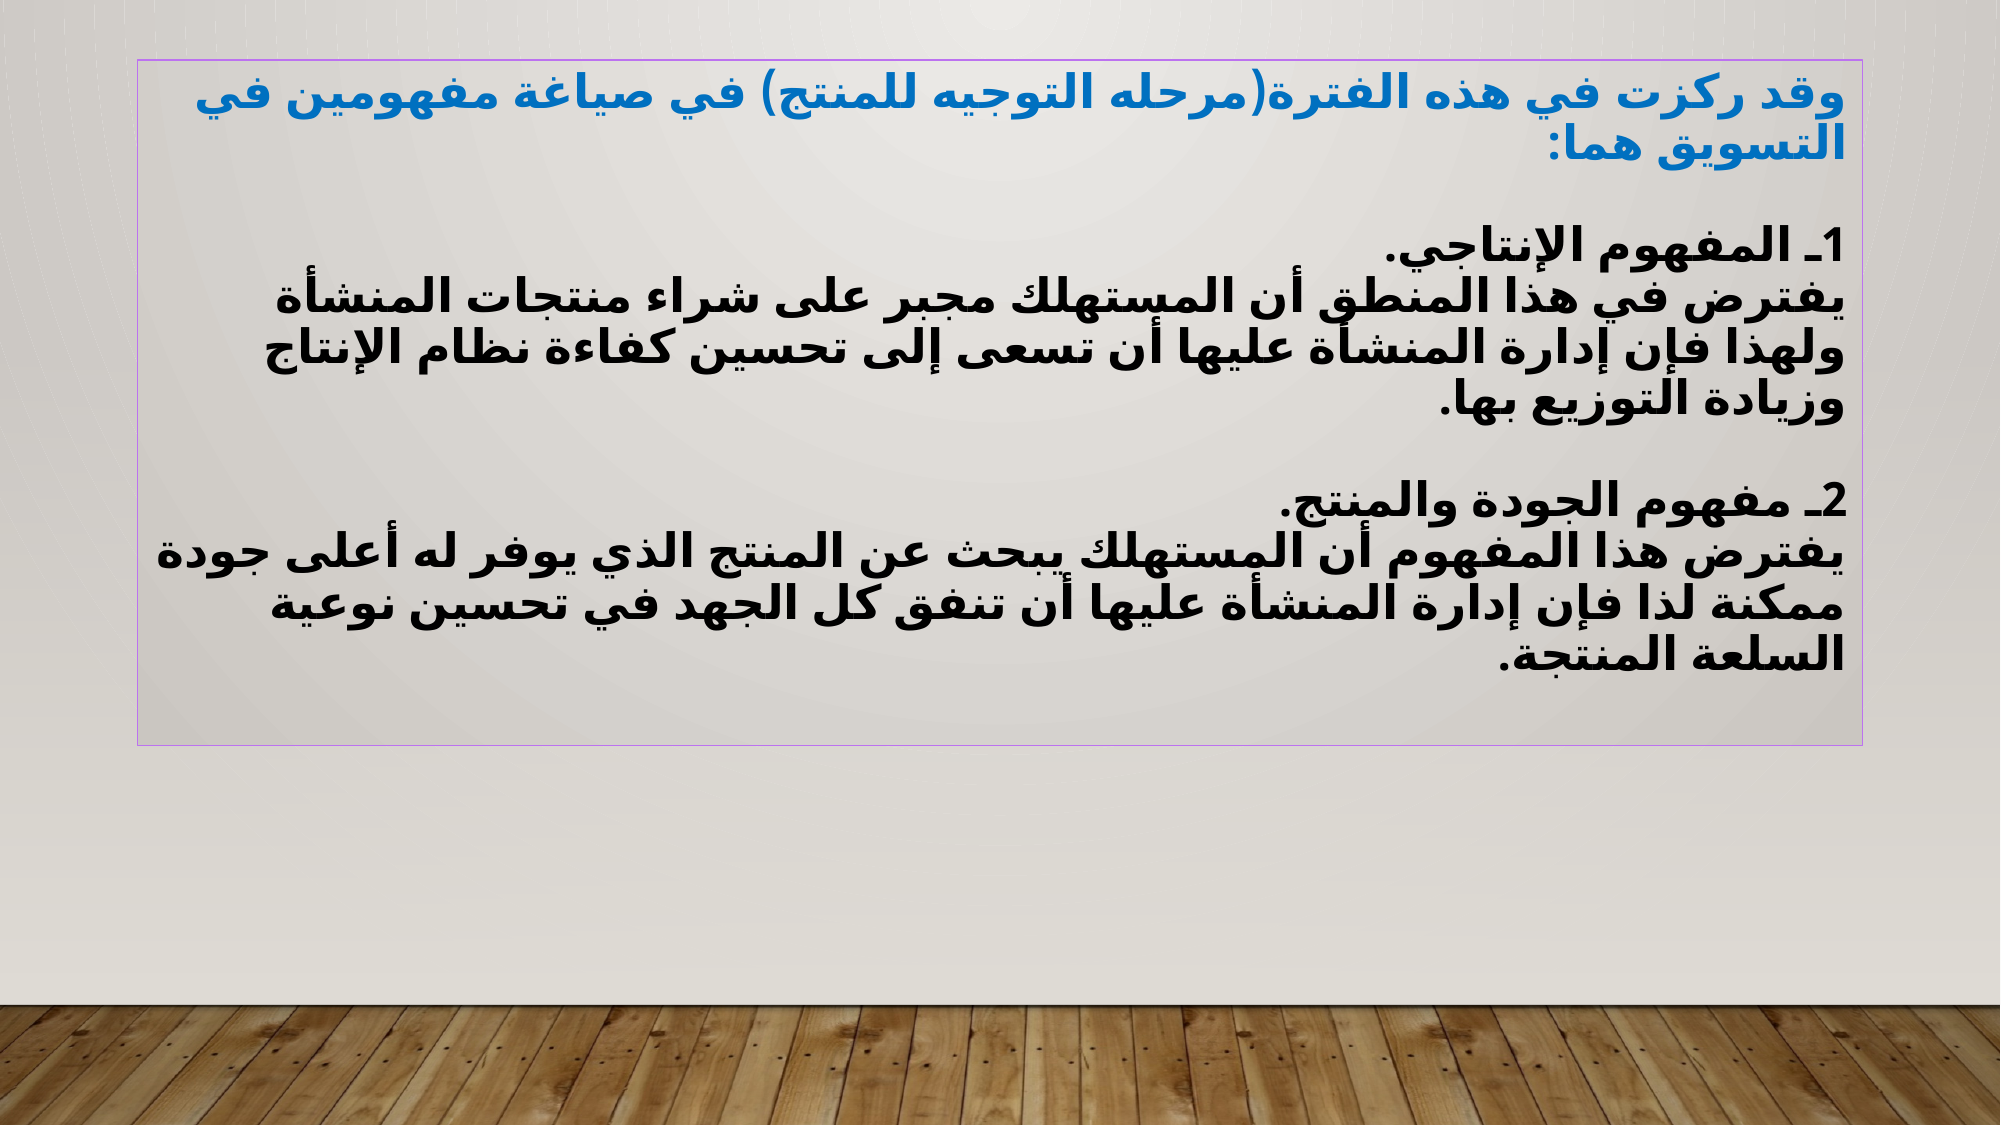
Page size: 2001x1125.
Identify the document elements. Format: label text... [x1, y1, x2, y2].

picture [0, 1005, 2000, 1125]
title وقد ركزت في هذه الفترة(مرحله التوجيه للمنتج) في صياغة مفهومين في التسويق هما: 1ـ المفهوم الإنتاجي. يفترض في هذا المنطق أن المستهلك مجبر على شراء منتجات المنشأة ولهذا فإن إدارة المنشأة عليها أن تسعى إلى تحسين كفاءة نظام الإنتاج وزيادة التوزيع بها. 2ـ مفهوم الجودة والمنتج. يفترض هذا المفهوم أن المستهلك يبحث عن المنتج الذي يوفر له أعلى جودة ممكنة لذا فإن إدارة المنشأة عليها أن تنفق كل الجهد في تحسين نوعية السلعة المنتجة. [137, 59, 1863, 746]
